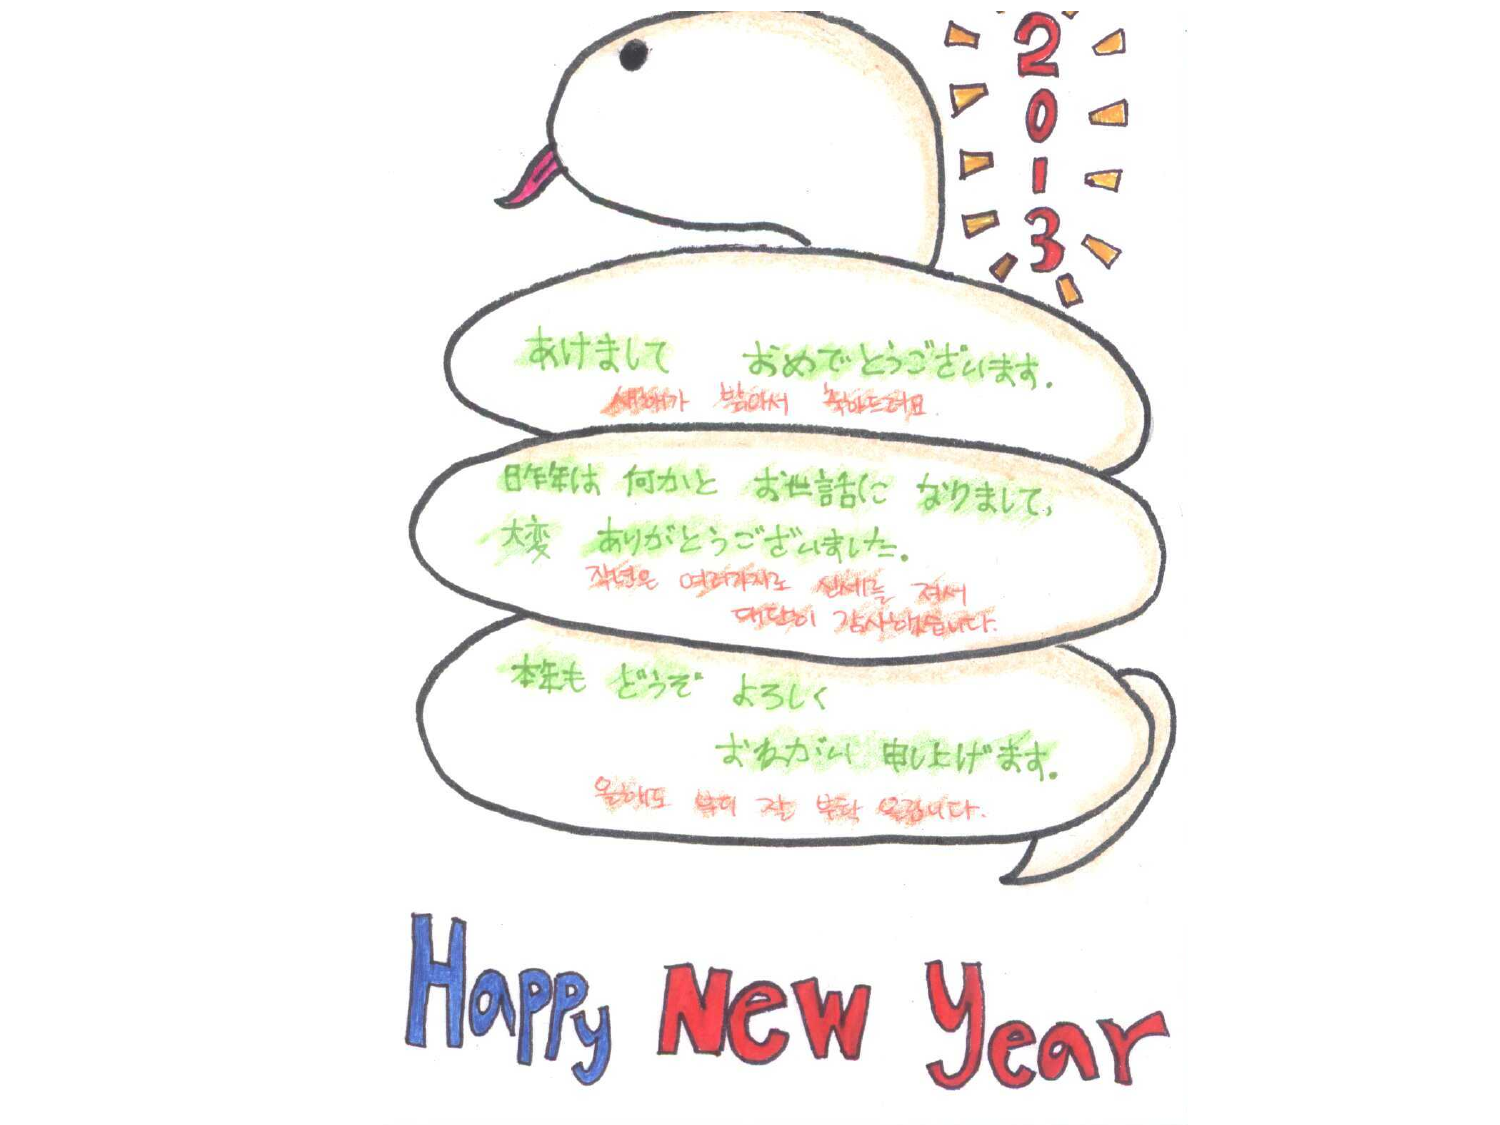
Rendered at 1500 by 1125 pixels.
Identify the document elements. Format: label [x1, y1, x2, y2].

picture [371, 11, 1188, 1125]
